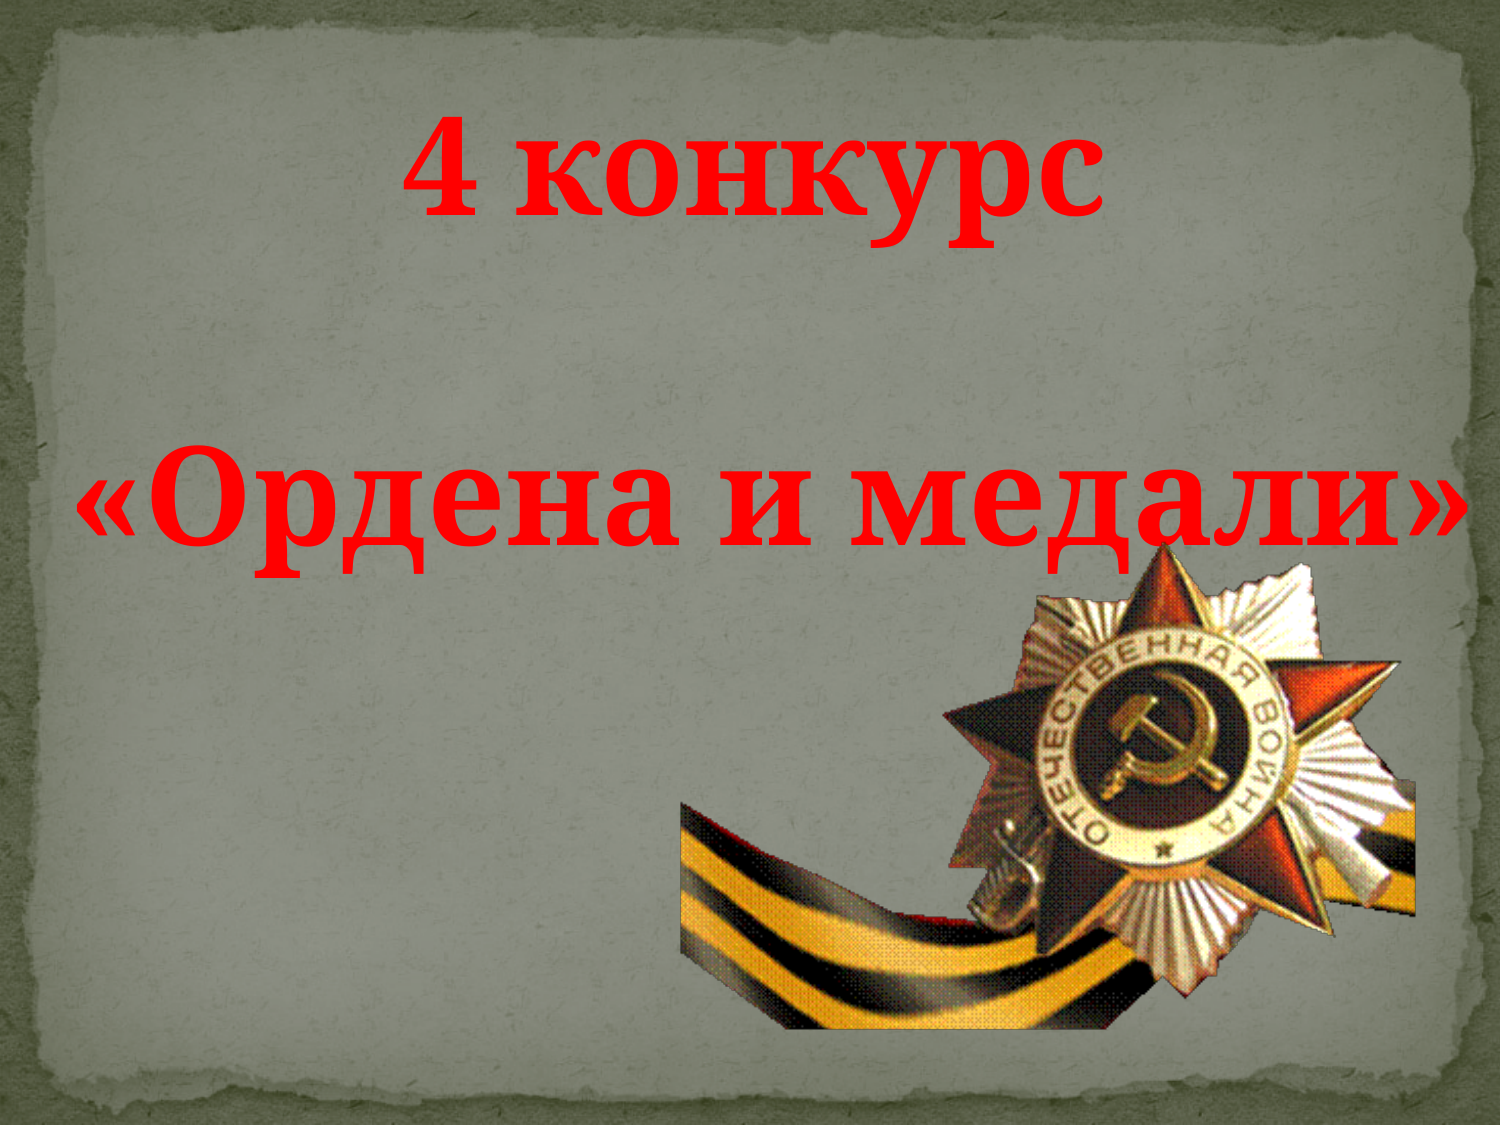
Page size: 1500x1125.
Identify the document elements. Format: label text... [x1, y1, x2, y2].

text_box 4 конкурс «Ордена и медали» [23, 70, 1500, 581]
picture [679, 420, 1418, 1034]
